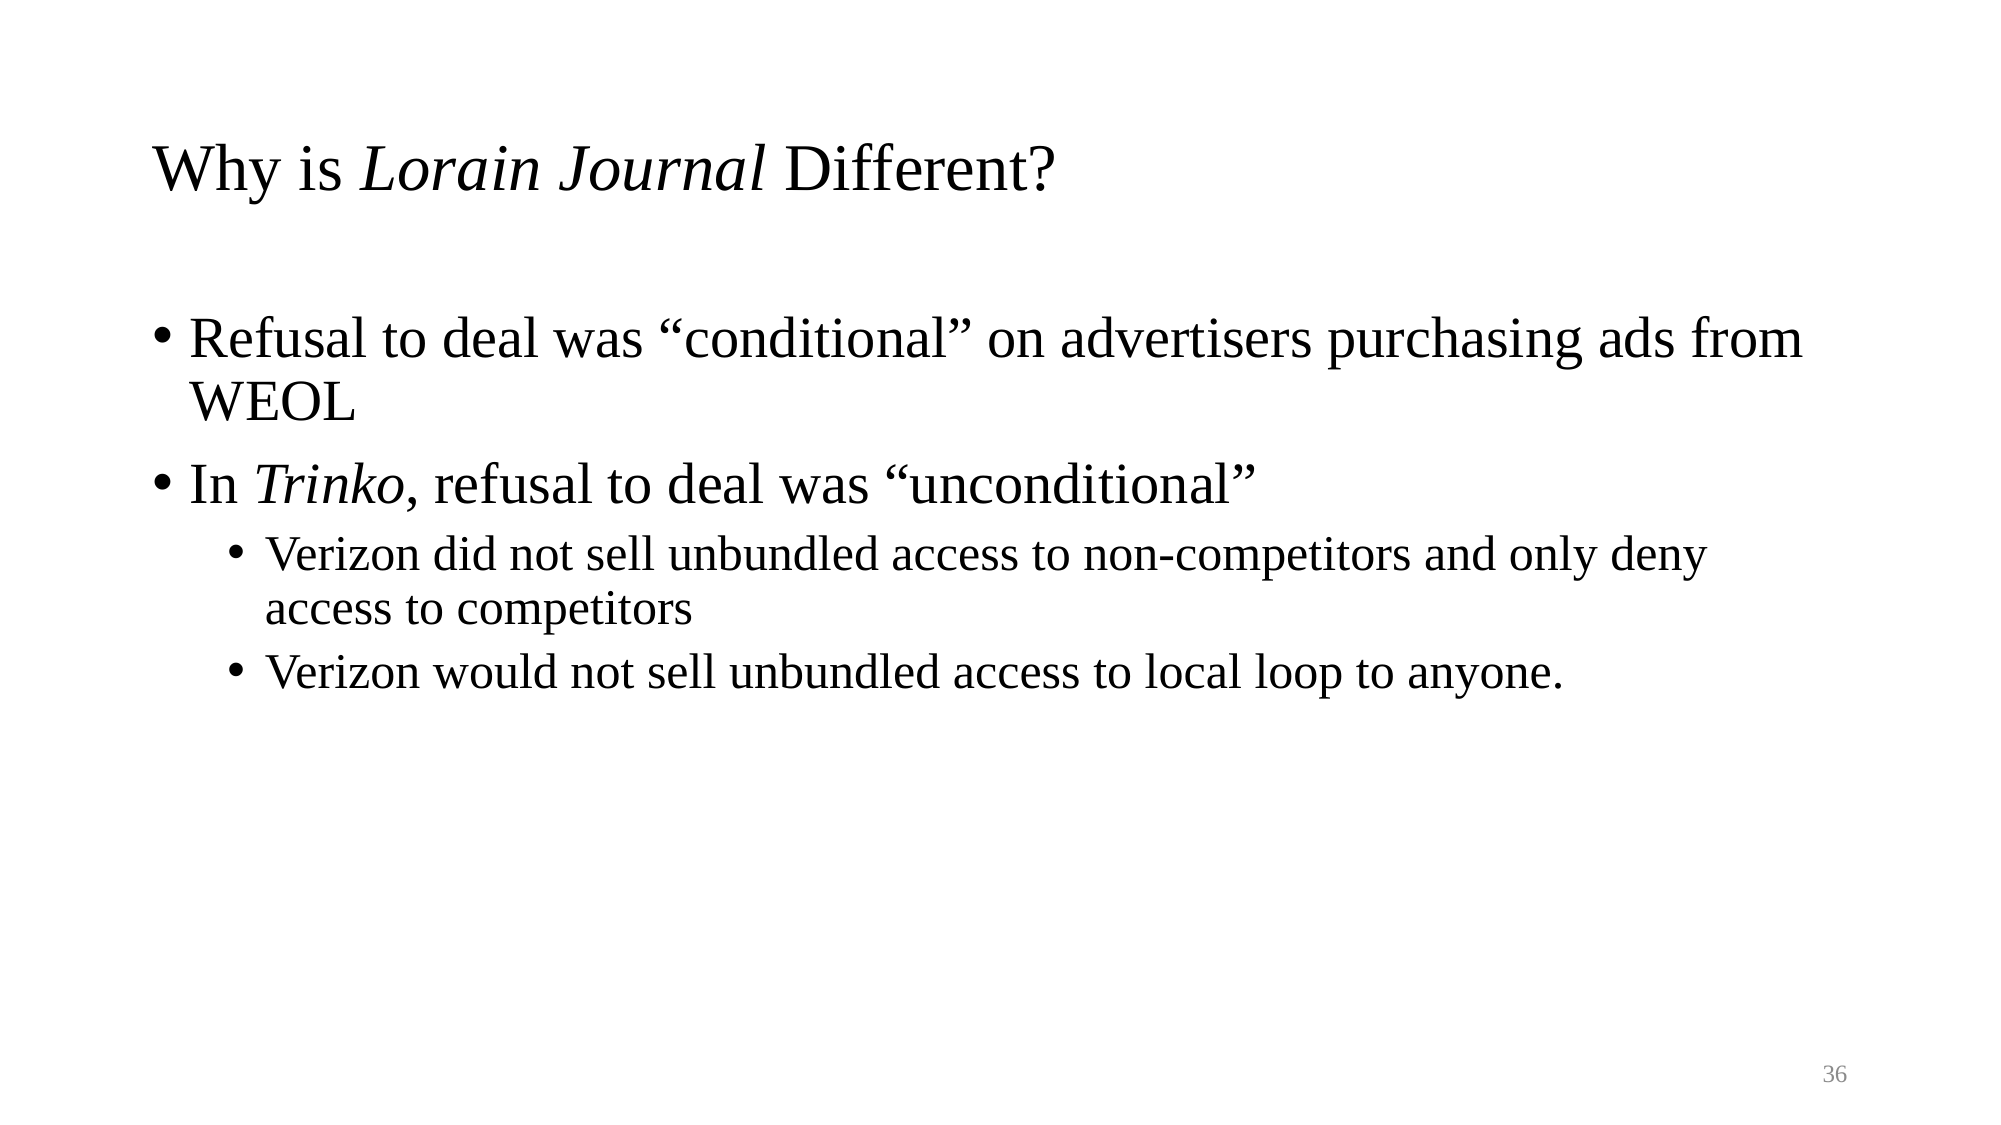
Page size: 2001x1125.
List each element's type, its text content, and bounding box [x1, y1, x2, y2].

list Refusal to deal was “conditional” on advertisers purchasing ads from WEOL In Trinko, refusal to deal was “unconditional” Verizon did not sell unbundled access to non-competitors and only deny access to competitors Verizon would not sell unbundled access to local loop to anyone. [137, 299, 1863, 1014]
title Why is Lorain Journal Different? [137, 59, 1863, 278]
slide_number 36 [1412, 1042, 1863, 1103]
